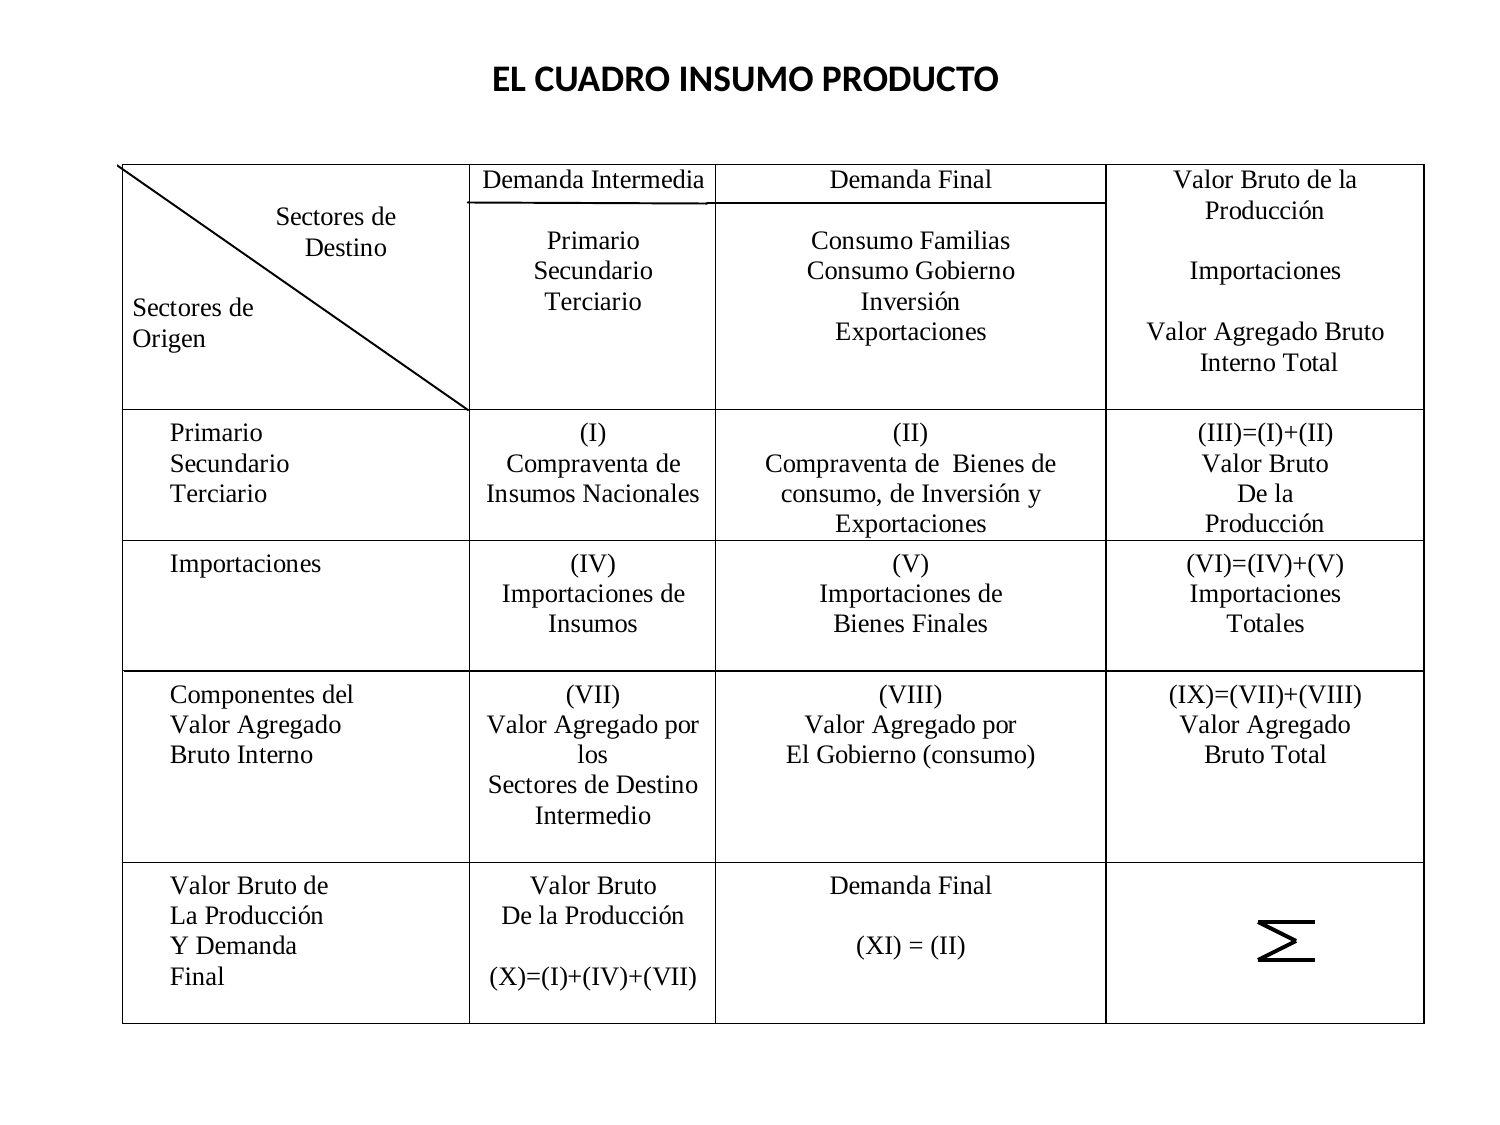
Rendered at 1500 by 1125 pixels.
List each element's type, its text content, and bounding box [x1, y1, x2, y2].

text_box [116, 163, 1490, 1056]
text_box EL CUADRO INSUMO PRODUCTO [0, 46, 1500, 107]
